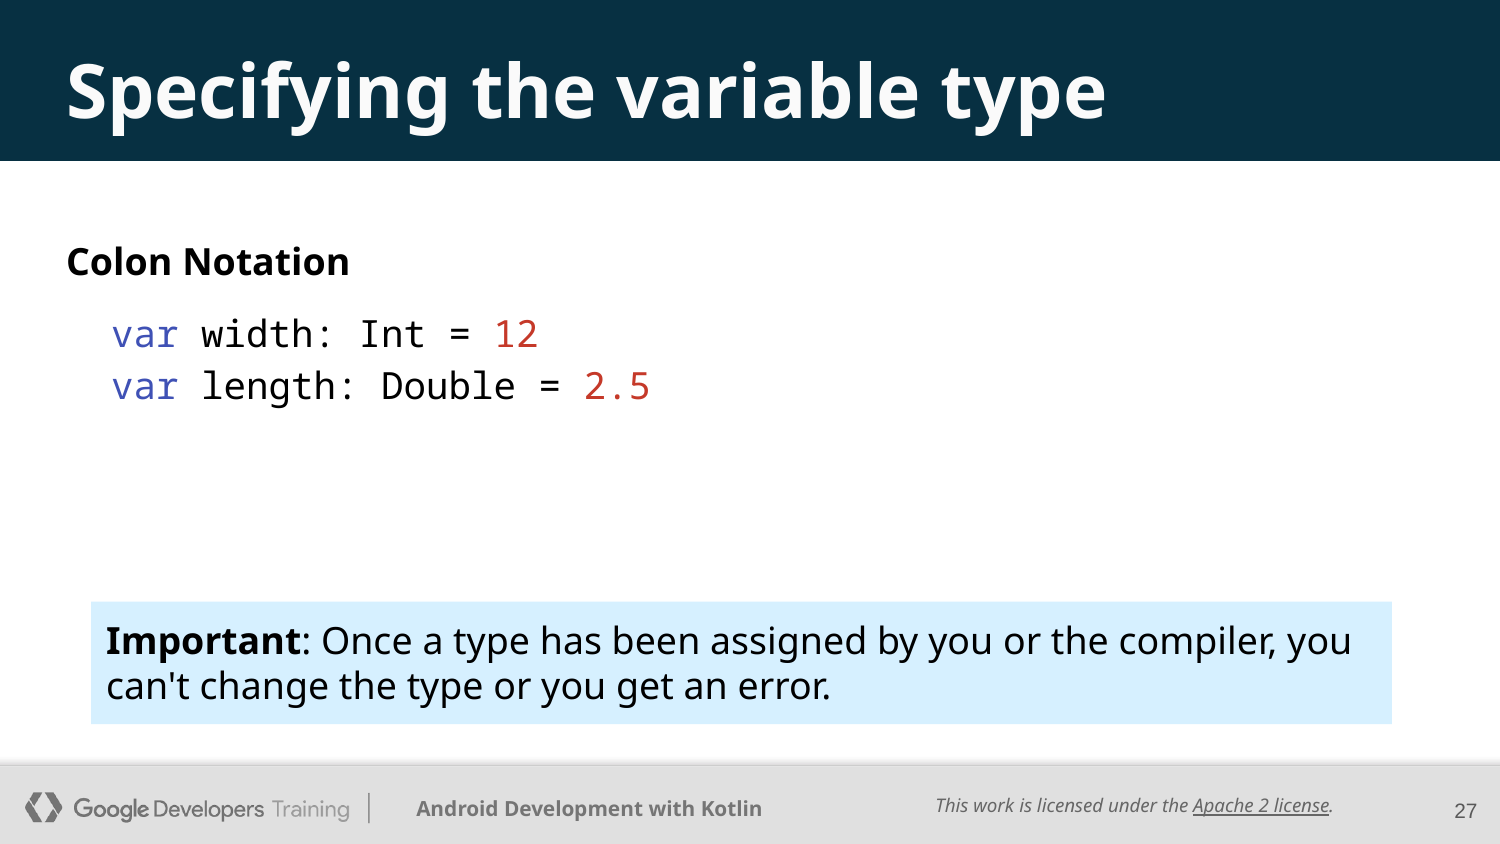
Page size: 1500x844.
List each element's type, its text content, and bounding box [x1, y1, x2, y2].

text_box Important: Once a type has been assigned by you or the compiler, you can't change the type or you get an error. [91, 601, 1392, 725]
slide_number ‹#› [1402, 777, 1493, 842]
picture [0, 161, 1500, 844]
title Specifying the variable type [51, 28, 1449, 122]
list Colon Notation var width: Int = 12 var length: Double = 2.5 [51, 216, 1332, 592]
